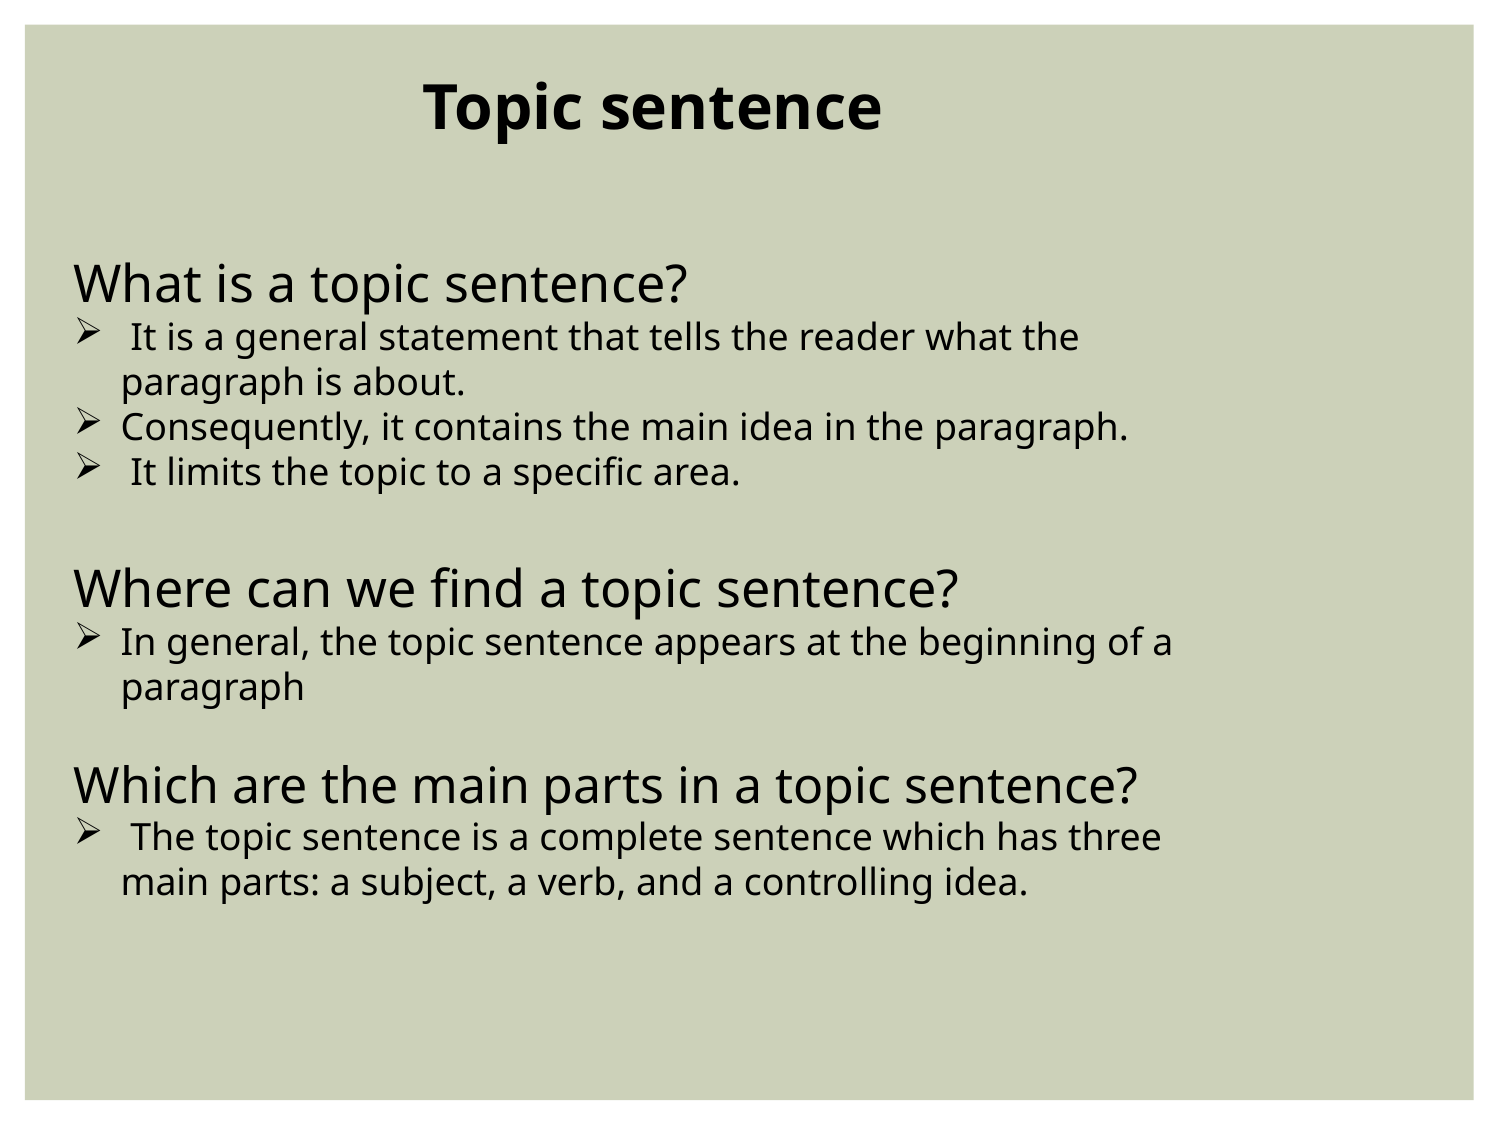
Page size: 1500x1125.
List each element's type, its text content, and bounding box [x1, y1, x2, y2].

text_box What is a topic sentence? It is a general statement that tells the reader what the paragraph is about. Consequently, it contains the main idea in the paragraph. It limits the topic to a specific area. Where can we find a topic sentence? In general, the topic sentence appears at the beginning of a paragraph Which are the main parts in a topic sentence? The topic sentence is a complete sentence which has three main parts: a subject, a verb, and a controlling idea. [58, 243, 1264, 956]
text_box Topic sentence [218, 59, 1105, 150]
